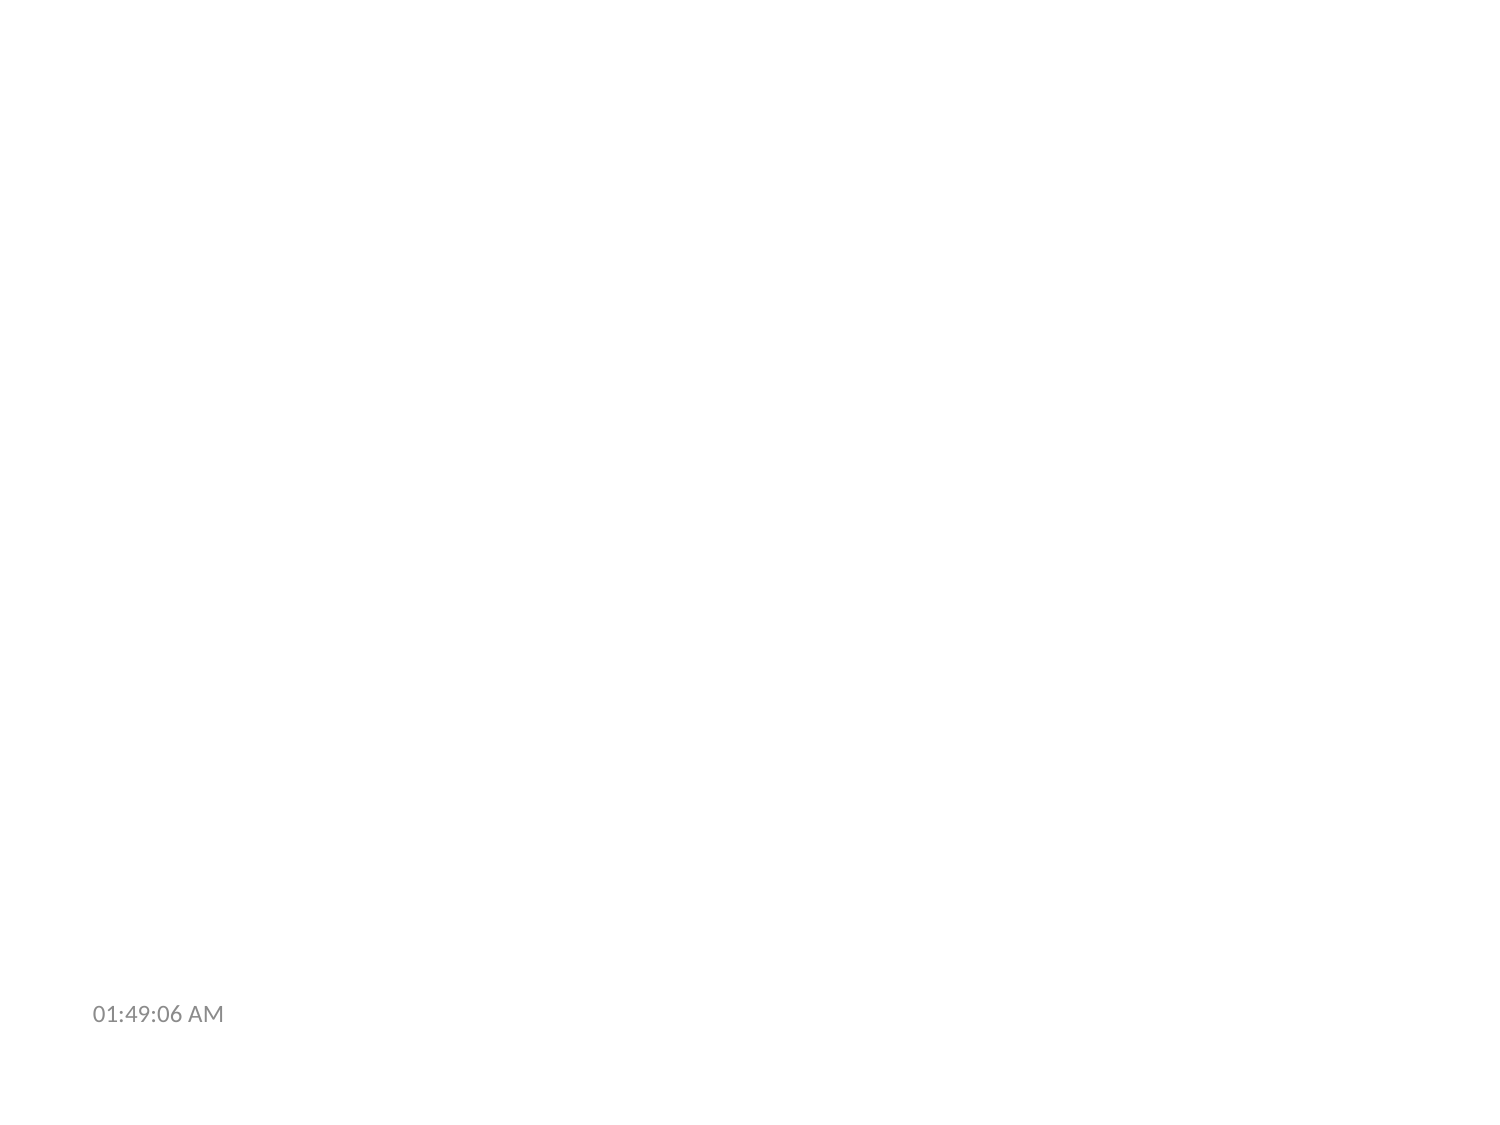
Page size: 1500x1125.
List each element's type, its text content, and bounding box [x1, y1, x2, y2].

text_box 3:35:09 PM [77, 982, 428, 1043]
